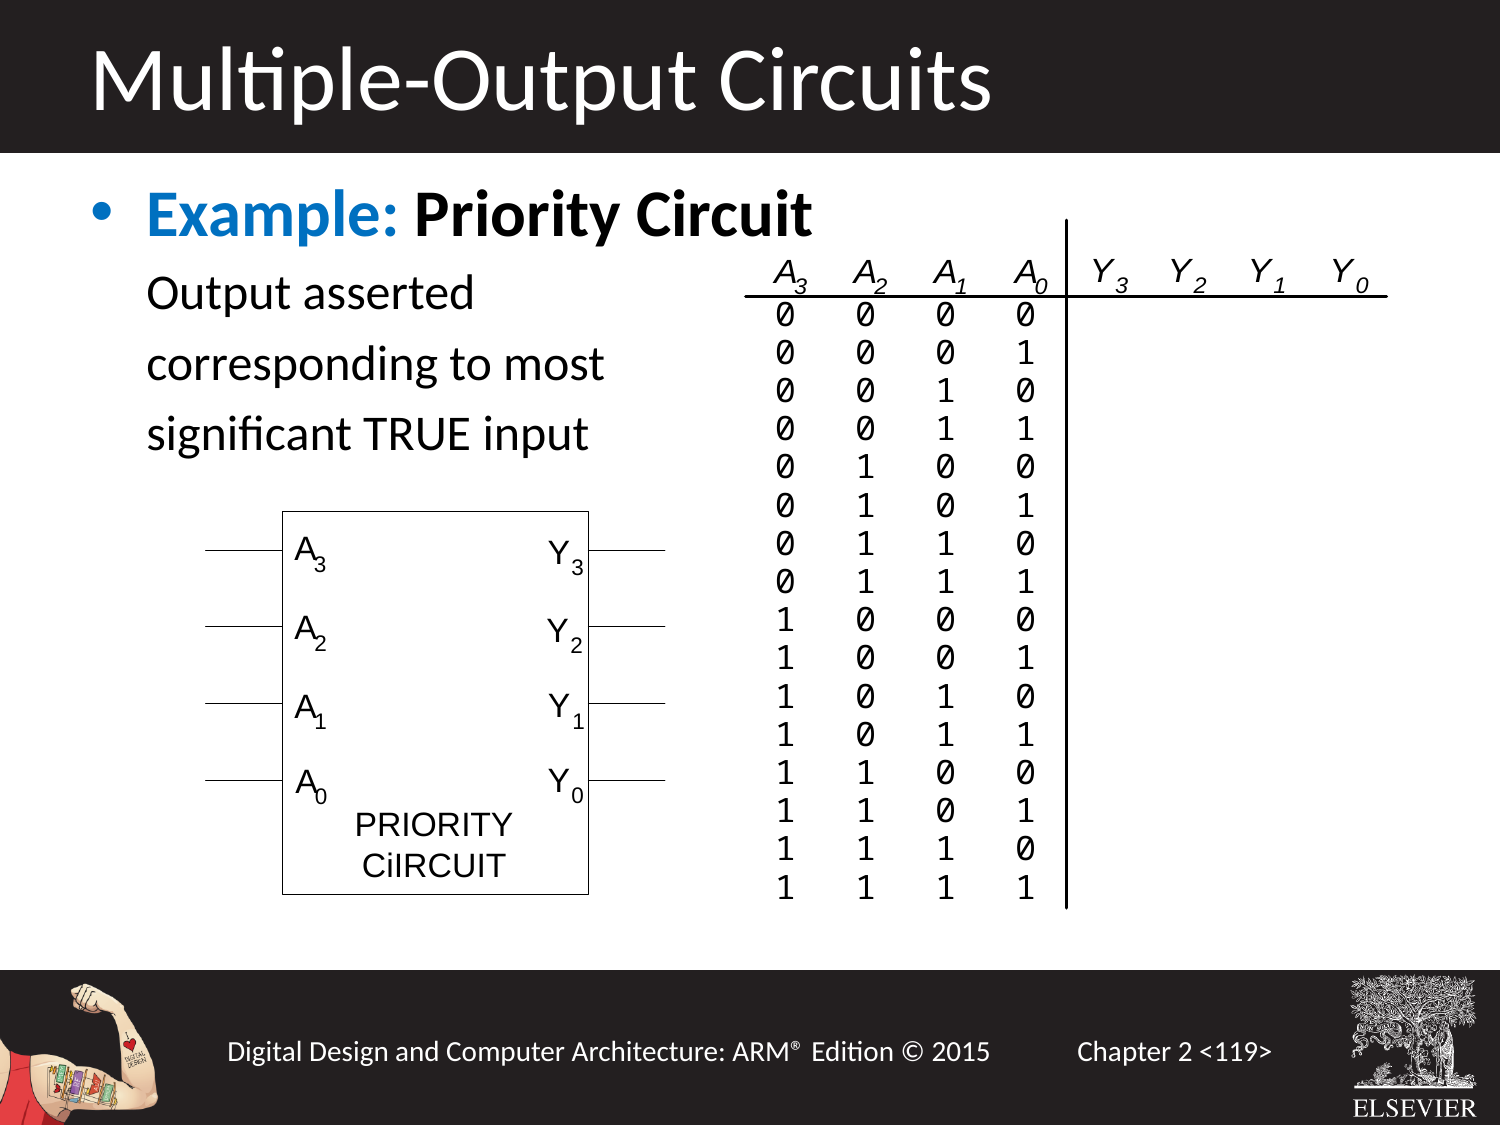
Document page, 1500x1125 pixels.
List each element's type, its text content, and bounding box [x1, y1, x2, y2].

text_box Example: Priority Circuit Output asserted corresponding to most significant TRUE input [74, 162, 1275, 975]
text_box Multiple-Output Circuits [75, 11, 1375, 136]
picture [1350, 974, 1477, 1117]
picture [0, 979, 163, 1125]
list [737, 212, 1394, 918]
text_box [199, 505, 671, 901]
